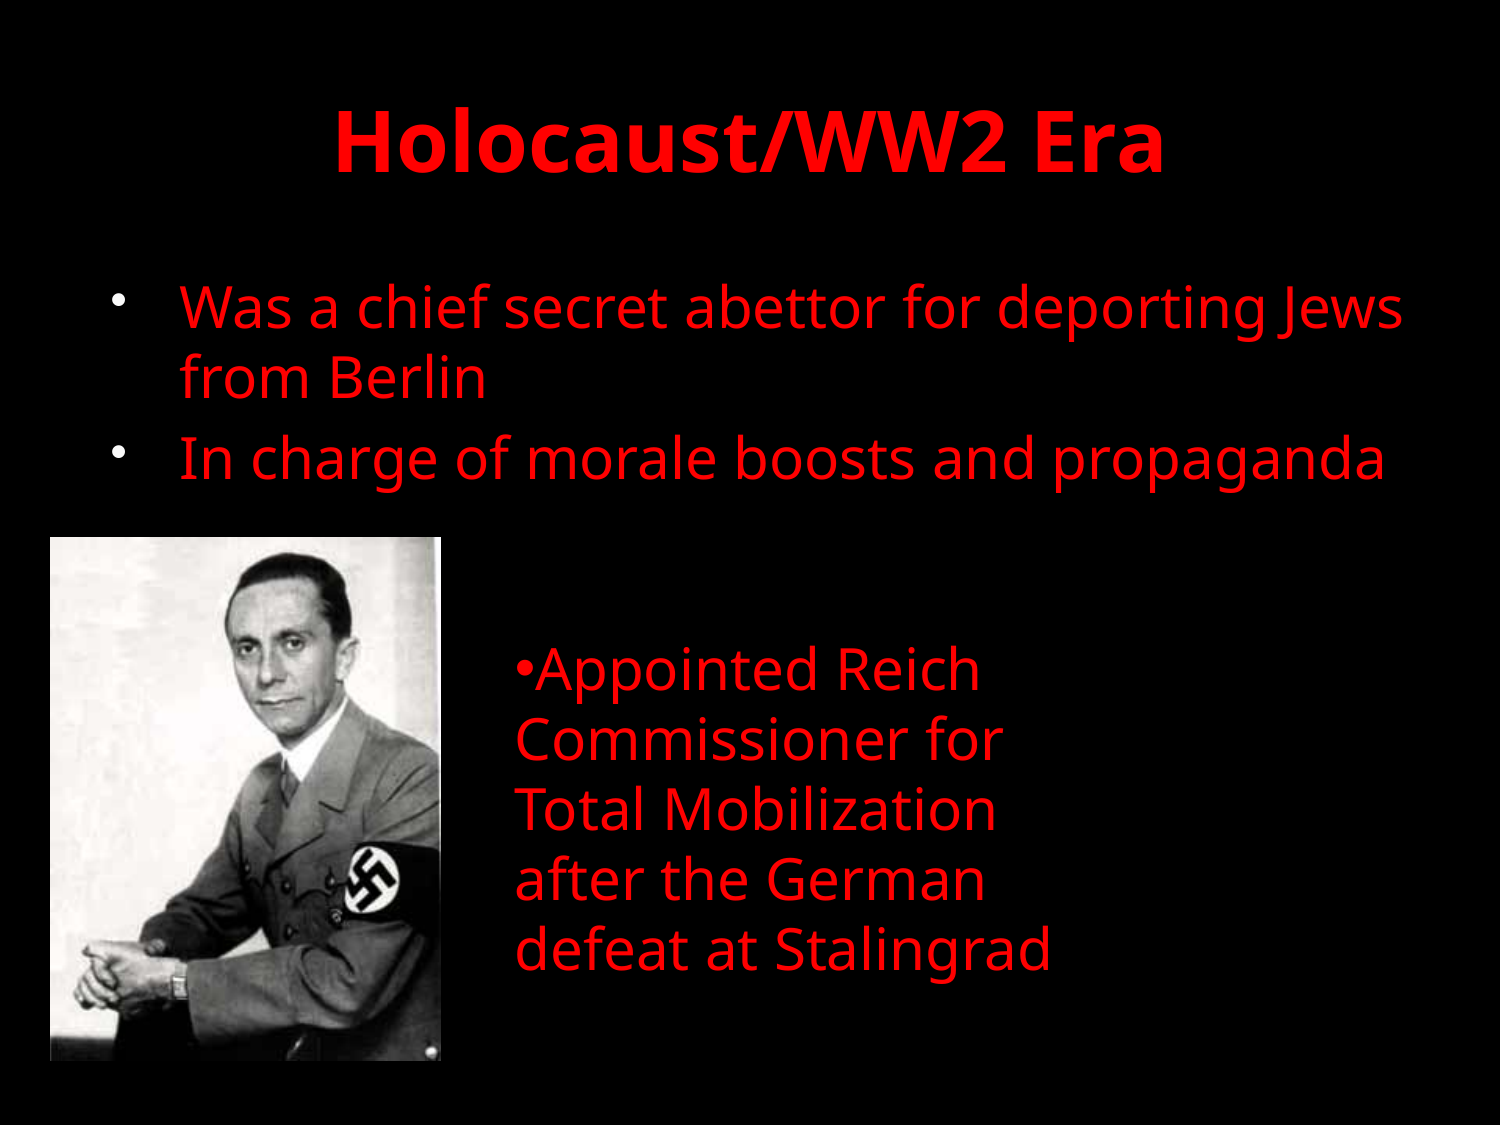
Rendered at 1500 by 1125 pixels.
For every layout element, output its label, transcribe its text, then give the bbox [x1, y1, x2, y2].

title Holocaust/WW2 Era [75, 45, 1425, 233]
text_box Appointed Reich Commissioner for Total Mobilization after the German defeat at Stalingrad [500, 624, 1125, 990]
list Was a chief secret abettor for deporting Jews from Berlin In charge of morale boosts and propaganda [75, 262, 1425, 1035]
picture [49, 537, 441, 1062]
